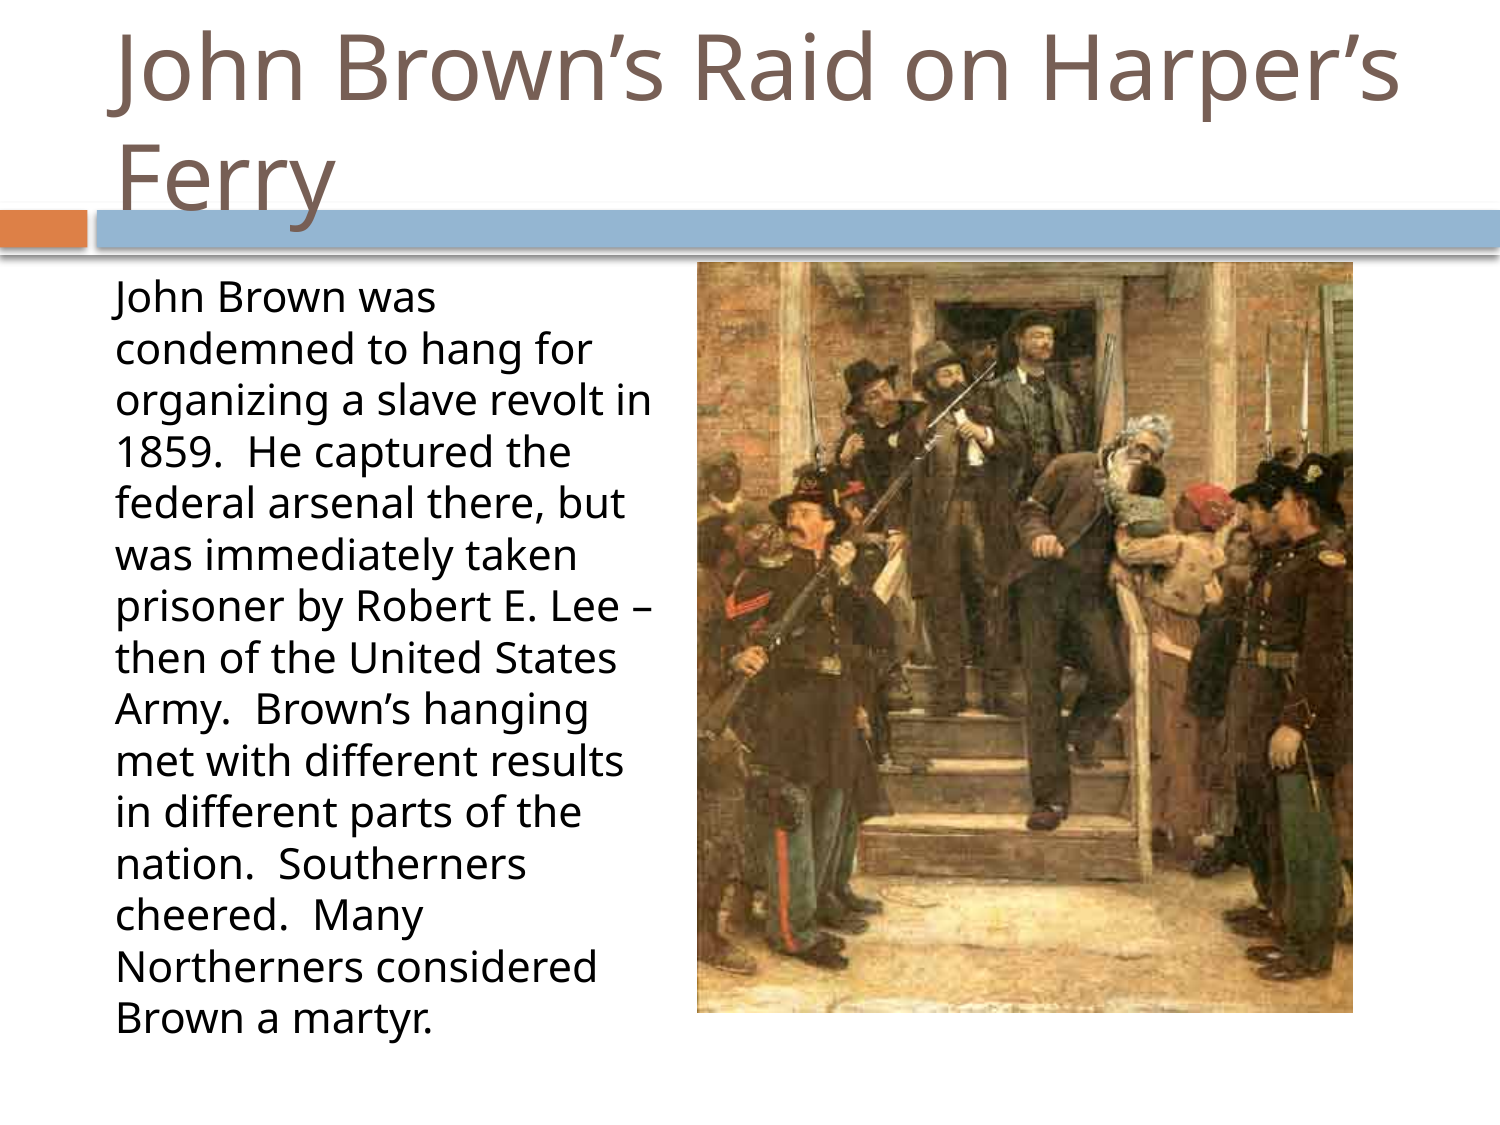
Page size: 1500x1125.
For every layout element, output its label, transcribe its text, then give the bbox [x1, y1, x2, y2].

title John Brown’s Raid on Harper’s Ferry [99, 37, 1438, 200]
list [697, 262, 1353, 1013]
list John Brown was condemned to hang for organizing a slave revolt in 1859. He captured the federal arsenal there, but was immediately taken prisoner by Robert E. Lee – then of the United States Army. Brown’s hanging met with different results in different parts of the nation. Southerners cheered. Many Northerners considered Brown a martyr. [99, 262, 675, 1100]
